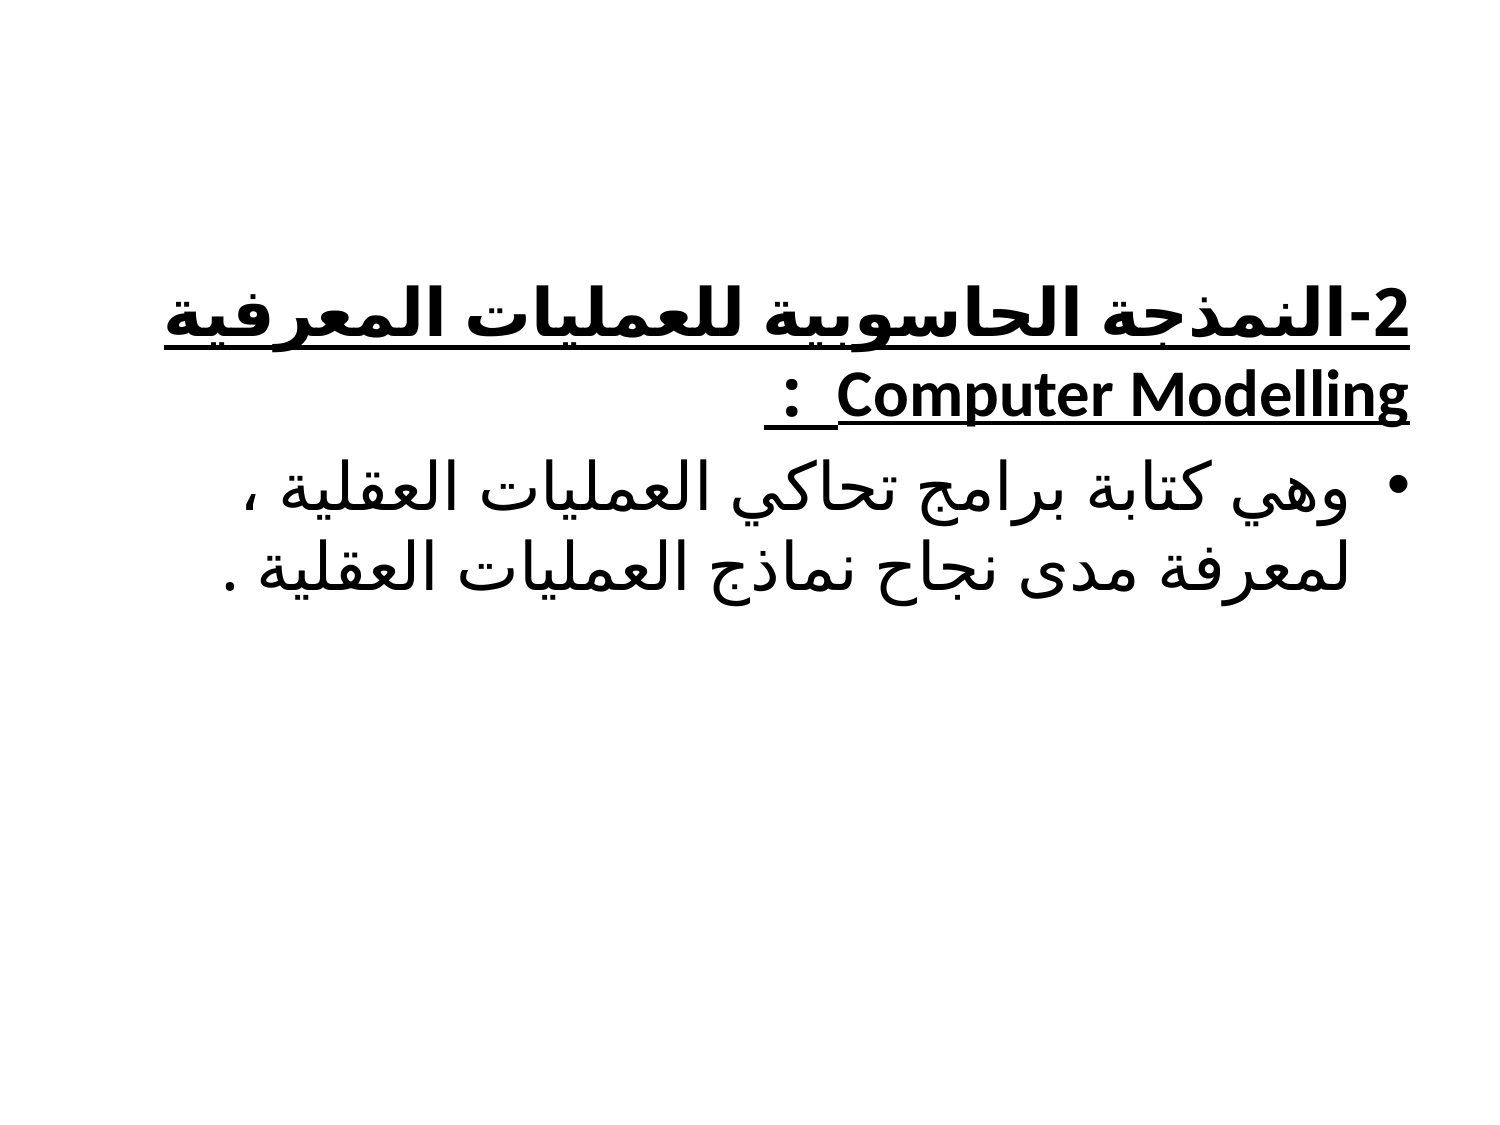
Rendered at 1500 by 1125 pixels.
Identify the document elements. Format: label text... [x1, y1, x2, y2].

list 2-النمذجة الحاسوبية للعمليات المعرفية Computer Modelling : وهي كتابة برامج تحاكي العمليات العقلية ، لمعرفة مدى نجاح نماذج العمليات العقلية . [75, 262, 1425, 1005]
